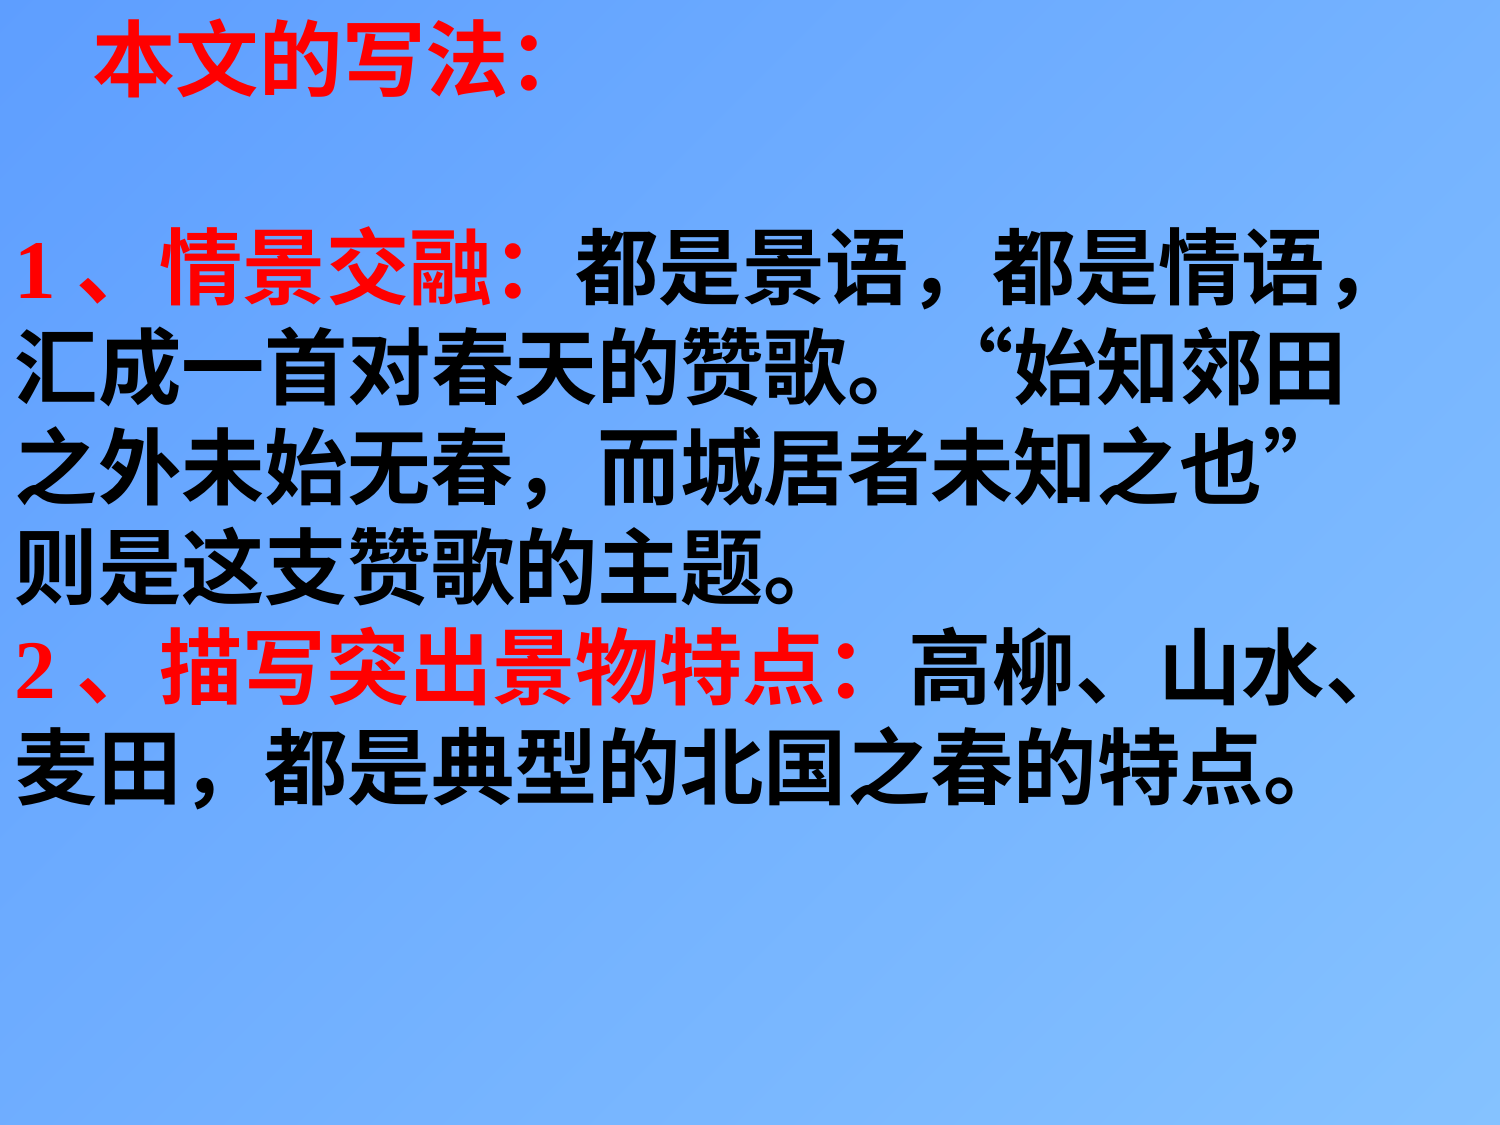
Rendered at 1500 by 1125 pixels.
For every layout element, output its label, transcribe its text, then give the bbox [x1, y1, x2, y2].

text_box 本文的写法： [78, 0, 608, 115]
text_box 1、情景交融：都是景语，都是情语，汇成一首对春天的赞歌。“始知郊田之外未始无春，而城居者未知之也”则是这支赞歌的主题。 2、描写突出景物特点：高柳、山水、麦田，都是典型的北国之春的特点。 [0, 207, 1436, 823]
